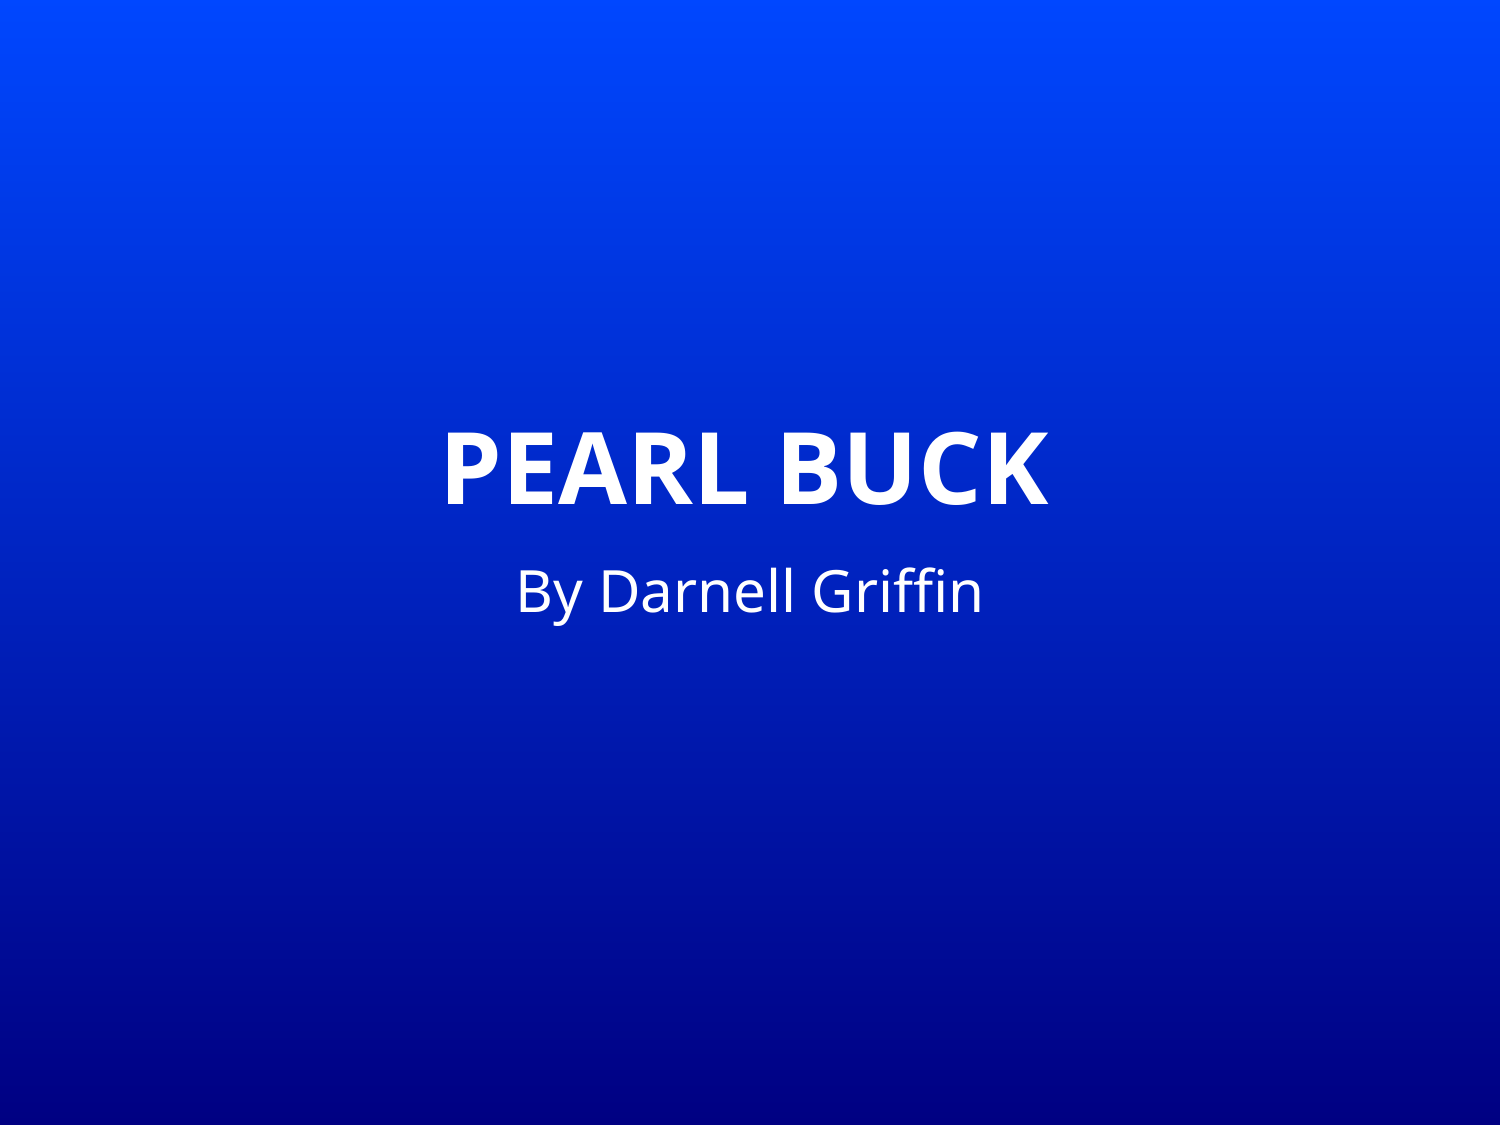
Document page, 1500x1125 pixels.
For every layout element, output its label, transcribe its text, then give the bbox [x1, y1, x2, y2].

title Pearl Buck [69, 224, 1420, 525]
subtitle By Darnell Griffin [225, 546, 1275, 834]
